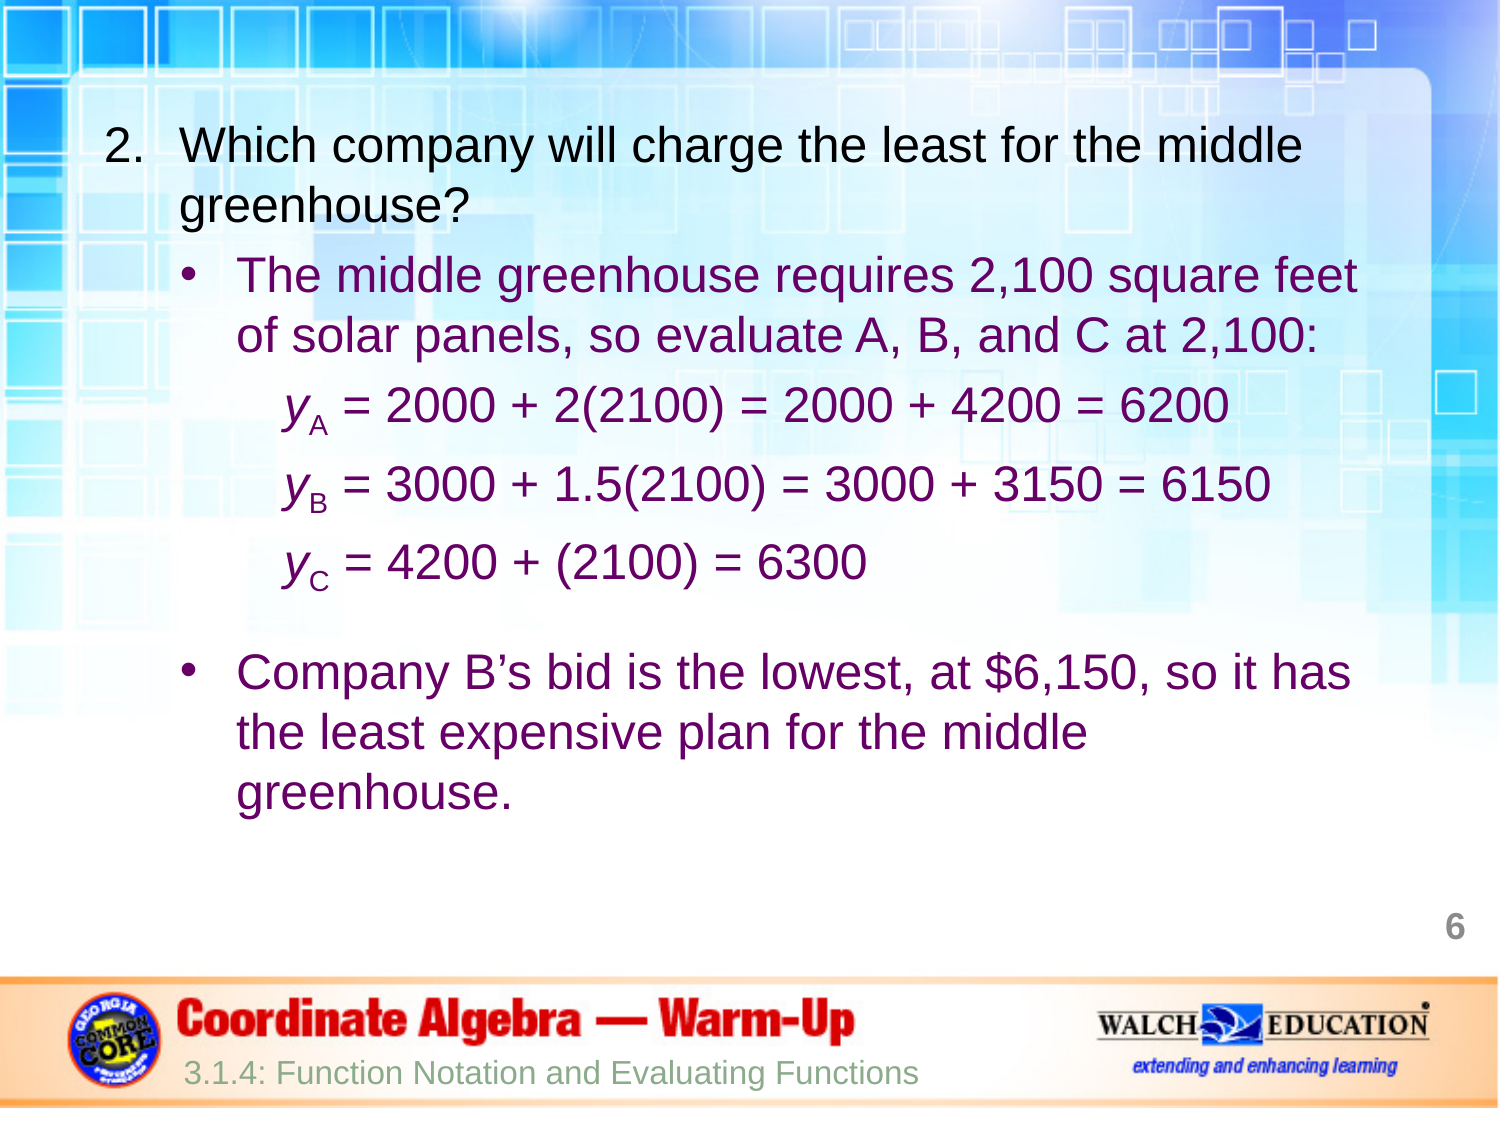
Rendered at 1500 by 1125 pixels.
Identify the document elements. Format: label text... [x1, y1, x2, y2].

footer 3.1.4: Function Notation and Evaluating Functions [168, 1048, 1067, 1094]
slide_number 6 [1361, 901, 1481, 949]
picture [0, 0, 1500, 1108]
text_box [1441, 924, 1472, 1001]
subtitle Which company will charge the least for the middle greenhouse? The middle greenhouse requires 2,100 square feet of solar panels, so evaluate A, B, and C at 2,100: yA = 2000 + 2(2100) = 2000 + 4200 = 6200 yB = 3000 + 1.5(2100) = 3000 + 3150 = 6150 yC = 4200 + (2100) = 6300 Company B’s bid is the lowest, at $6,150, so it has the least expensive plan for the middle greenhouse. [89, 105, 1390, 925]
